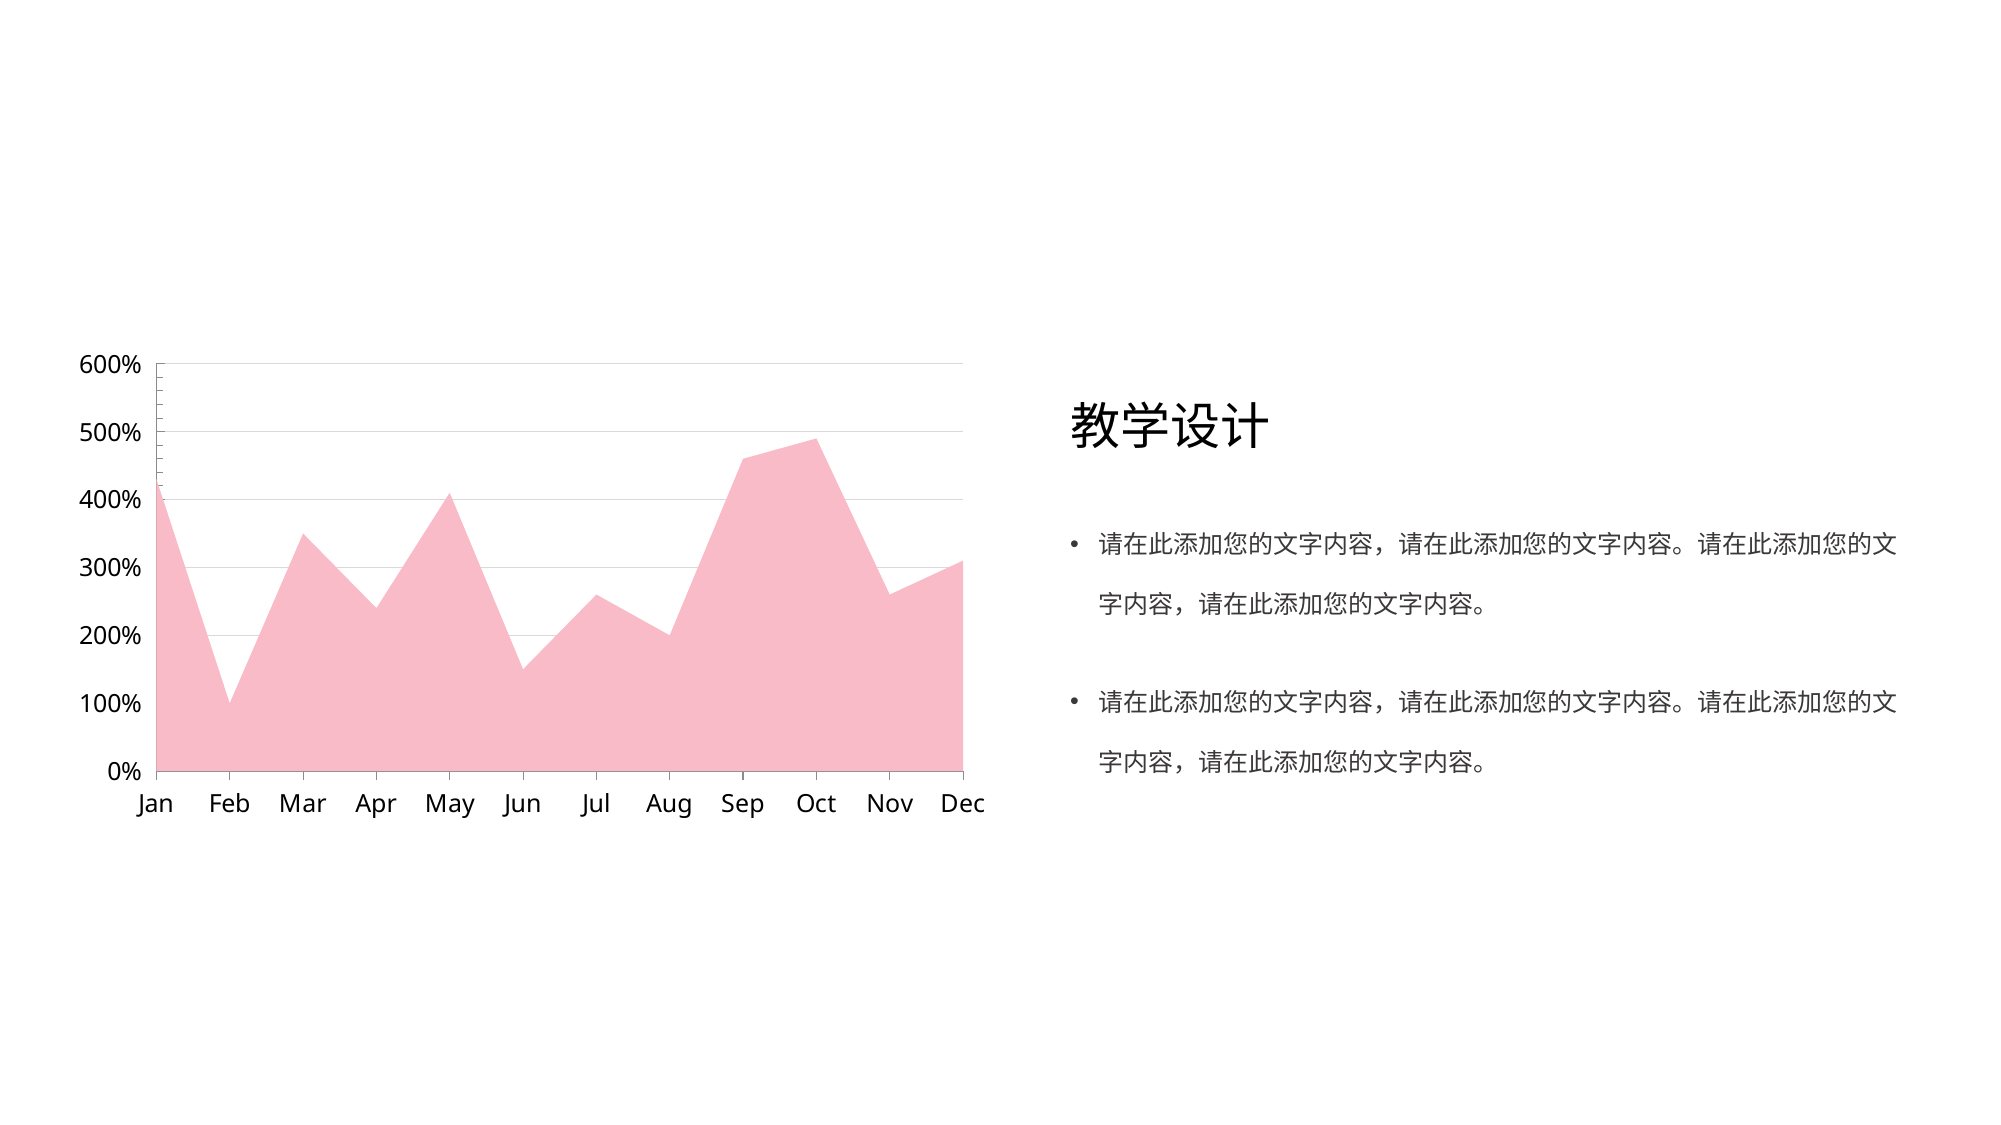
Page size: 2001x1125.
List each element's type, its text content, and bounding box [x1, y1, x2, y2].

chart [79, 255, 1014, 841]
text_box 请在此添加您的文字内容，请在此添加您的文字内容。请在此添加您的文字内容，请在此添加您的文字内容。 [1055, 648, 1932, 829]
text_box 请在此添加您的文字内容，请在此添加您的文字内容。请在此添加您的文字内容，请在此添加您的文字内容。 [1055, 491, 1932, 648]
text_box 教学设计 [1055, 387, 1756, 463]
